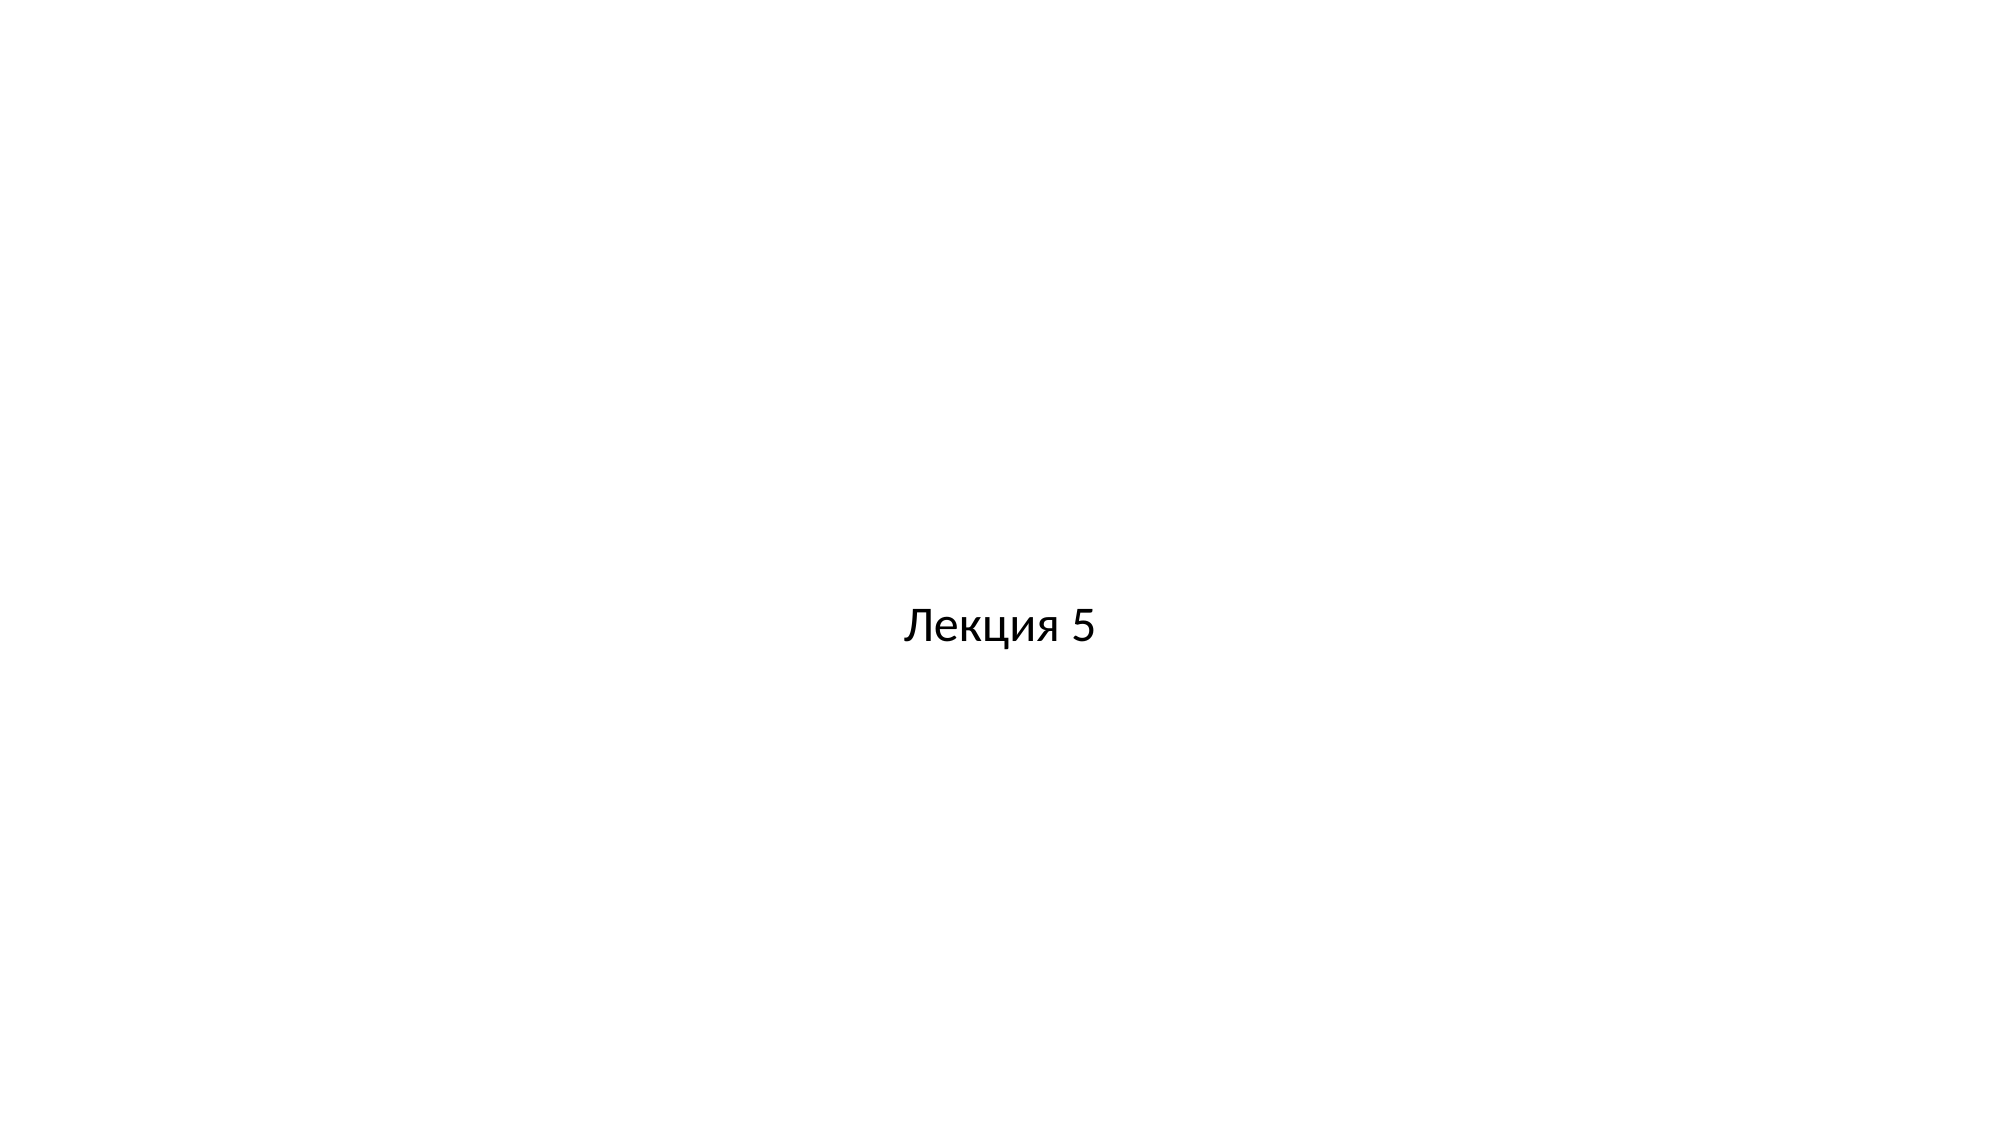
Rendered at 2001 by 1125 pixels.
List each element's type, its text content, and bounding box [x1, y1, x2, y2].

subtitle Лекция 5 [249, 590, 1750, 863]
